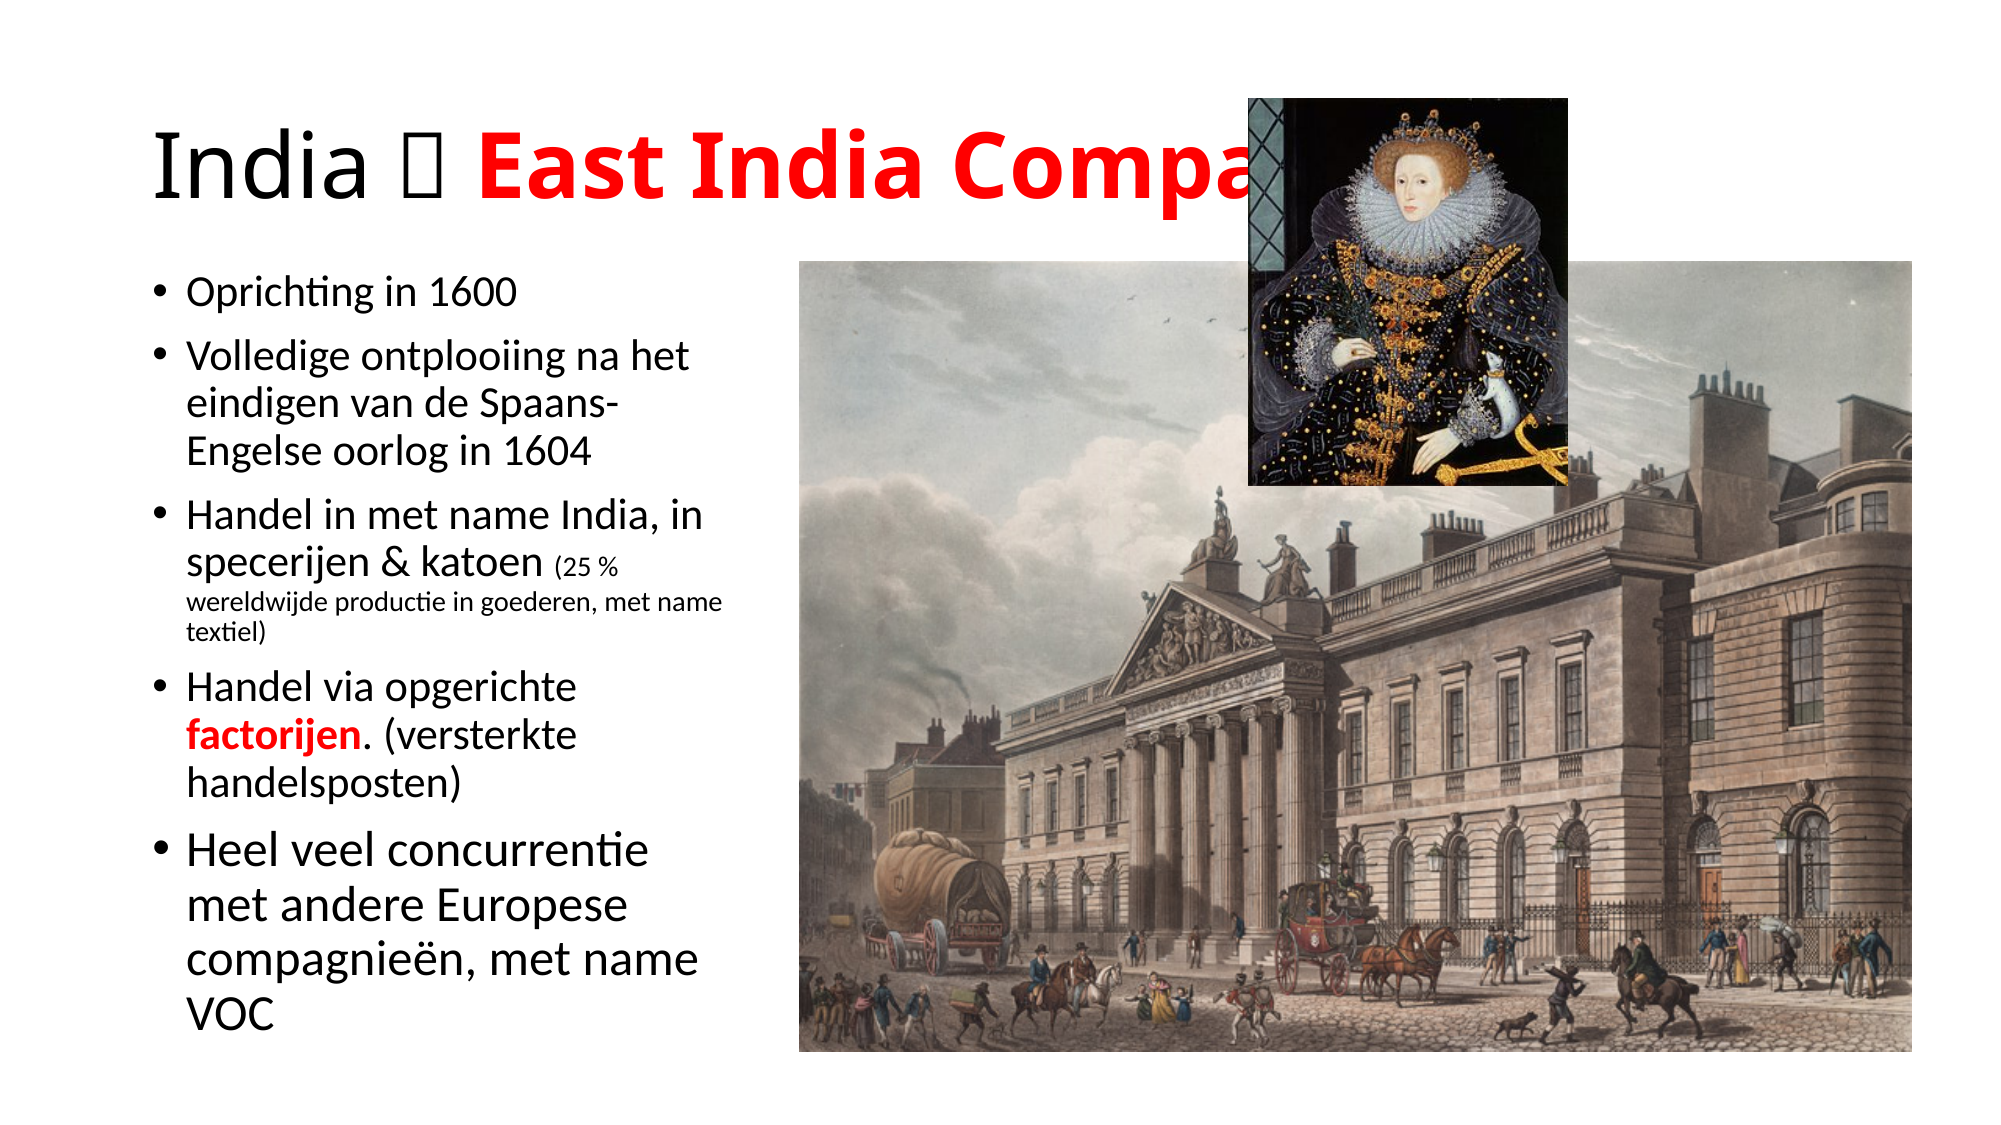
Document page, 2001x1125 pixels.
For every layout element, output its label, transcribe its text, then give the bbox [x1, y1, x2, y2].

list Oprichting in 1600 Volledige ontplooiing na het eindigen van de Spaans-Engelse oorlog in 1604 Handel in met name India, in specerijen & katoen (25 % wereldwijde productie in goederen, met name textiel) Handel via opgerichte factorijen. (versterkte handelsposten) Heel veel concurrentie met andere Europese compagnieën, met name VOC [137, 261, 750, 1052]
title India  East India Company [137, 59, 1863, 278]
picture [798, 98, 1912, 1052]
